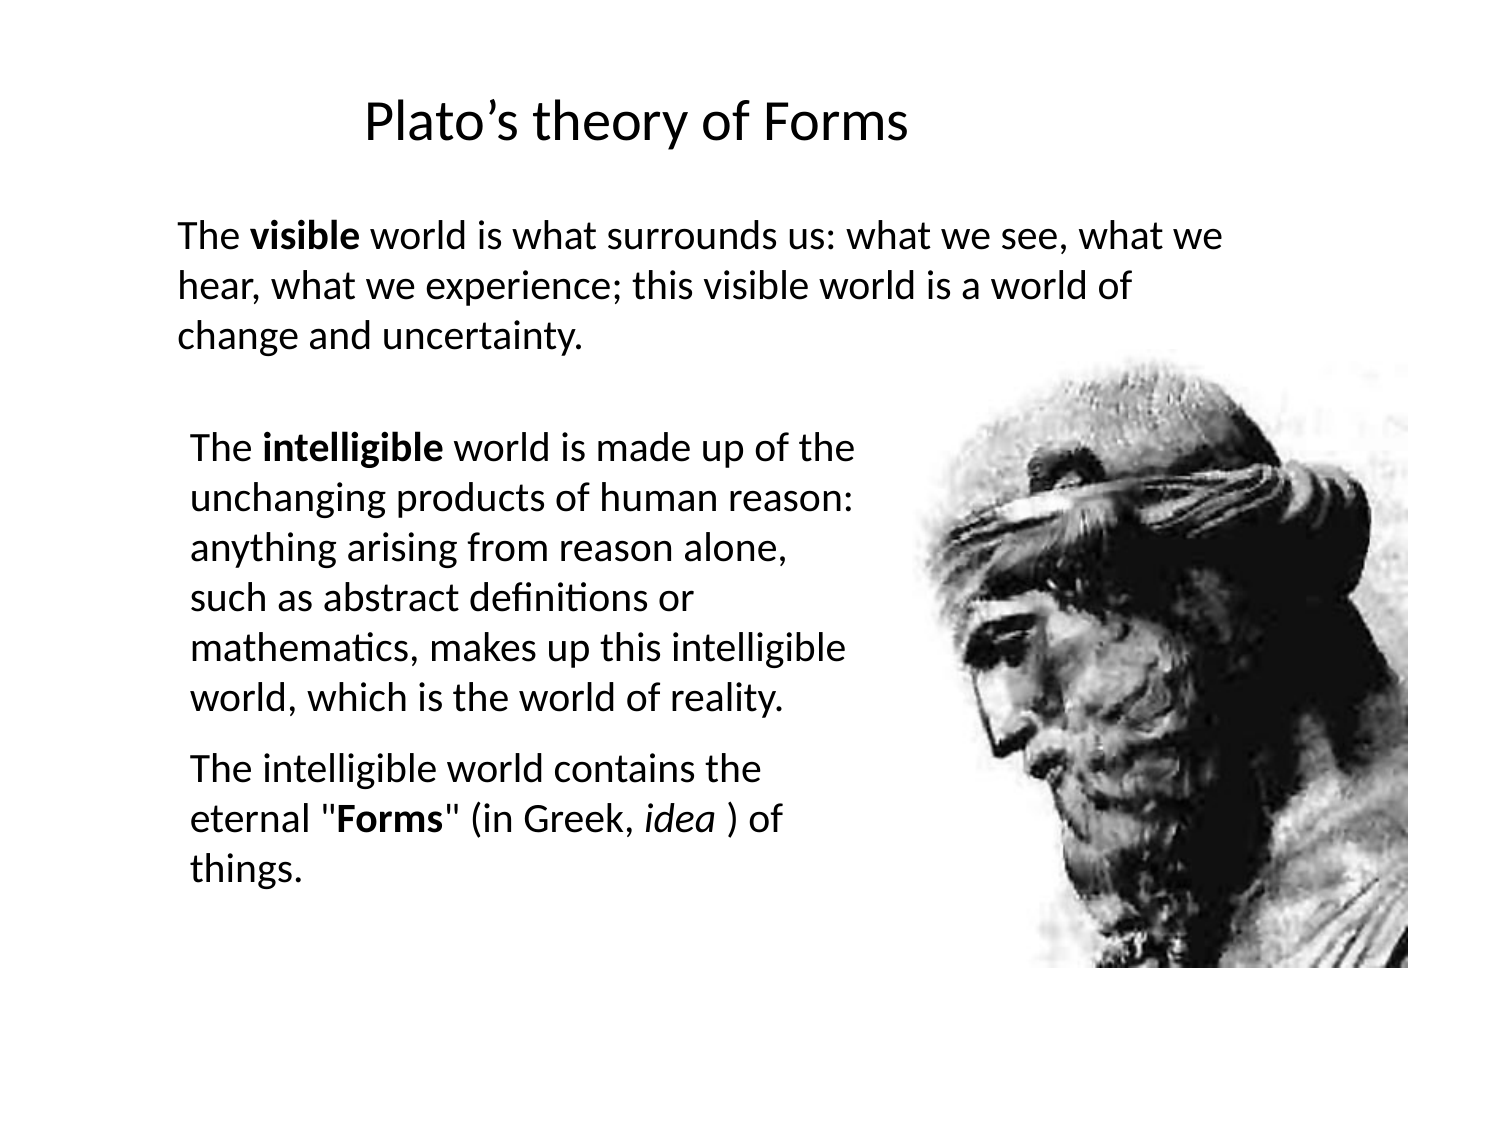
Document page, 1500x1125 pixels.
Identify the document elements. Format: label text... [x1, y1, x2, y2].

text_box The visible world is what surrounds us: what we see, what we hear, what we experience; this visible world is a world of change and uncertainty. [162, 200, 1275, 365]
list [899, 349, 1409, 968]
text_box The intelligible world is made up of the unchanging products of human reason: anything arising from reason alone, such as abstract definitions or mathematics, makes up this intelligible world, which is the world of reality. The intelligible world contains the eternal "Forms" (in Greek, idea ) of things. [174, 412, 875, 899]
text_box Plato’s theory of Forms [349, 75, 1113, 160]
